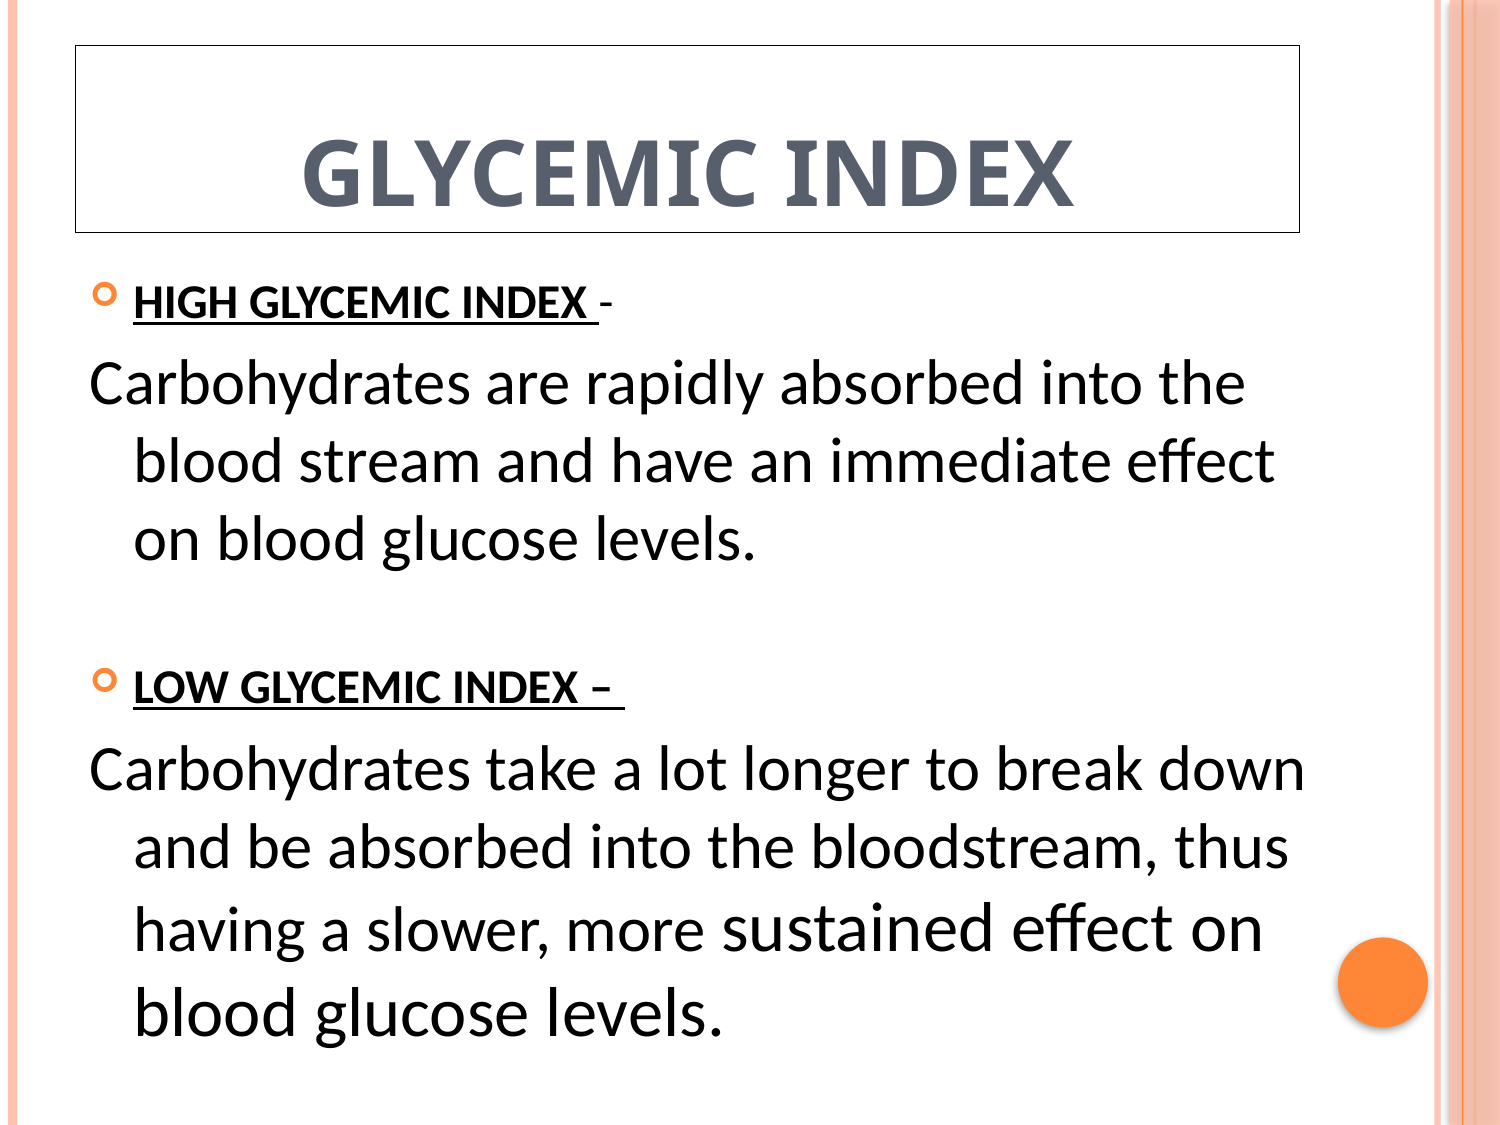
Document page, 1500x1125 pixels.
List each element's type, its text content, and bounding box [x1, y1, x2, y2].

title GLYCEMIC INDEX [75, 45, 1300, 233]
list HIGH GLYCEMIC INDEX - Carbohydrates are rapidly absorbed into the blood stream and have an immediate effect on blood glucose levels. LOW GLYCEMIC INDEX – Carbohydrates take a lot longer to break down and be absorbed into the bloodstream, thus having a slower, more sustained effect on blood glucose levels. [75, 262, 1348, 1062]
